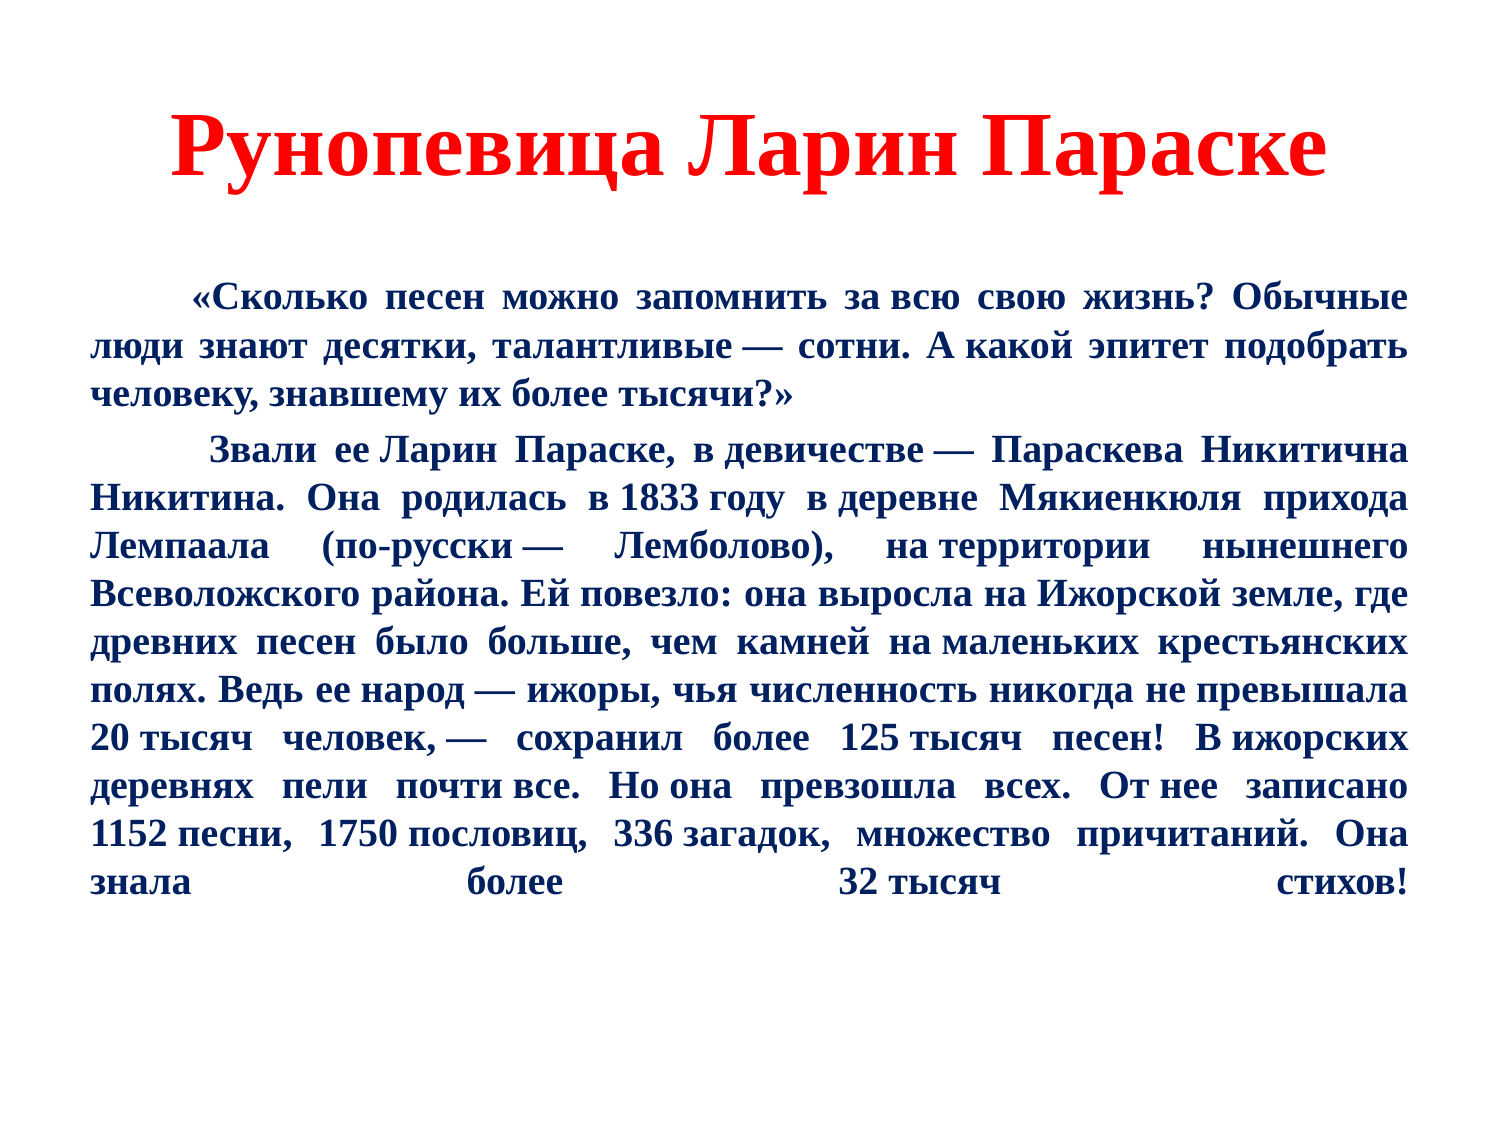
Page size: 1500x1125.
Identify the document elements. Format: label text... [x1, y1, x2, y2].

title Рунопевица Ларин Параске [75, 45, 1425, 233]
list «Сколько песен можно запомнить за всю свою жизнь? Обычные люди знают десятки, талантливые — сотни. А какой эпитет подобрать человеку, знавшему их более тысячи?» Звали ее Ларин Параске, в девичестве — Параскева Никитична Никитина. Она родилась в 1833 году в деревне Мякиенкюля прихода Лемпаала (по-русски — Лемболово), на территории нынешнего Всеволожского района. Ей повезло: она выросла на Ижорской земле, где древних песен было больше, чем камней на маленьких крестьянских полях. Ведь ее народ — ижоры, чья численность никогда не превышала 20 тысяч человек, — сохранил более 125 тысяч песен! В ижорских деревнях пели почти все. Но она превзошла всех. От нее записано 1152 песни, 1750 пословиц, 336 загадок, множество причитаний. Она знала более 32 тысяч стихов! [75, 262, 1425, 1005]
